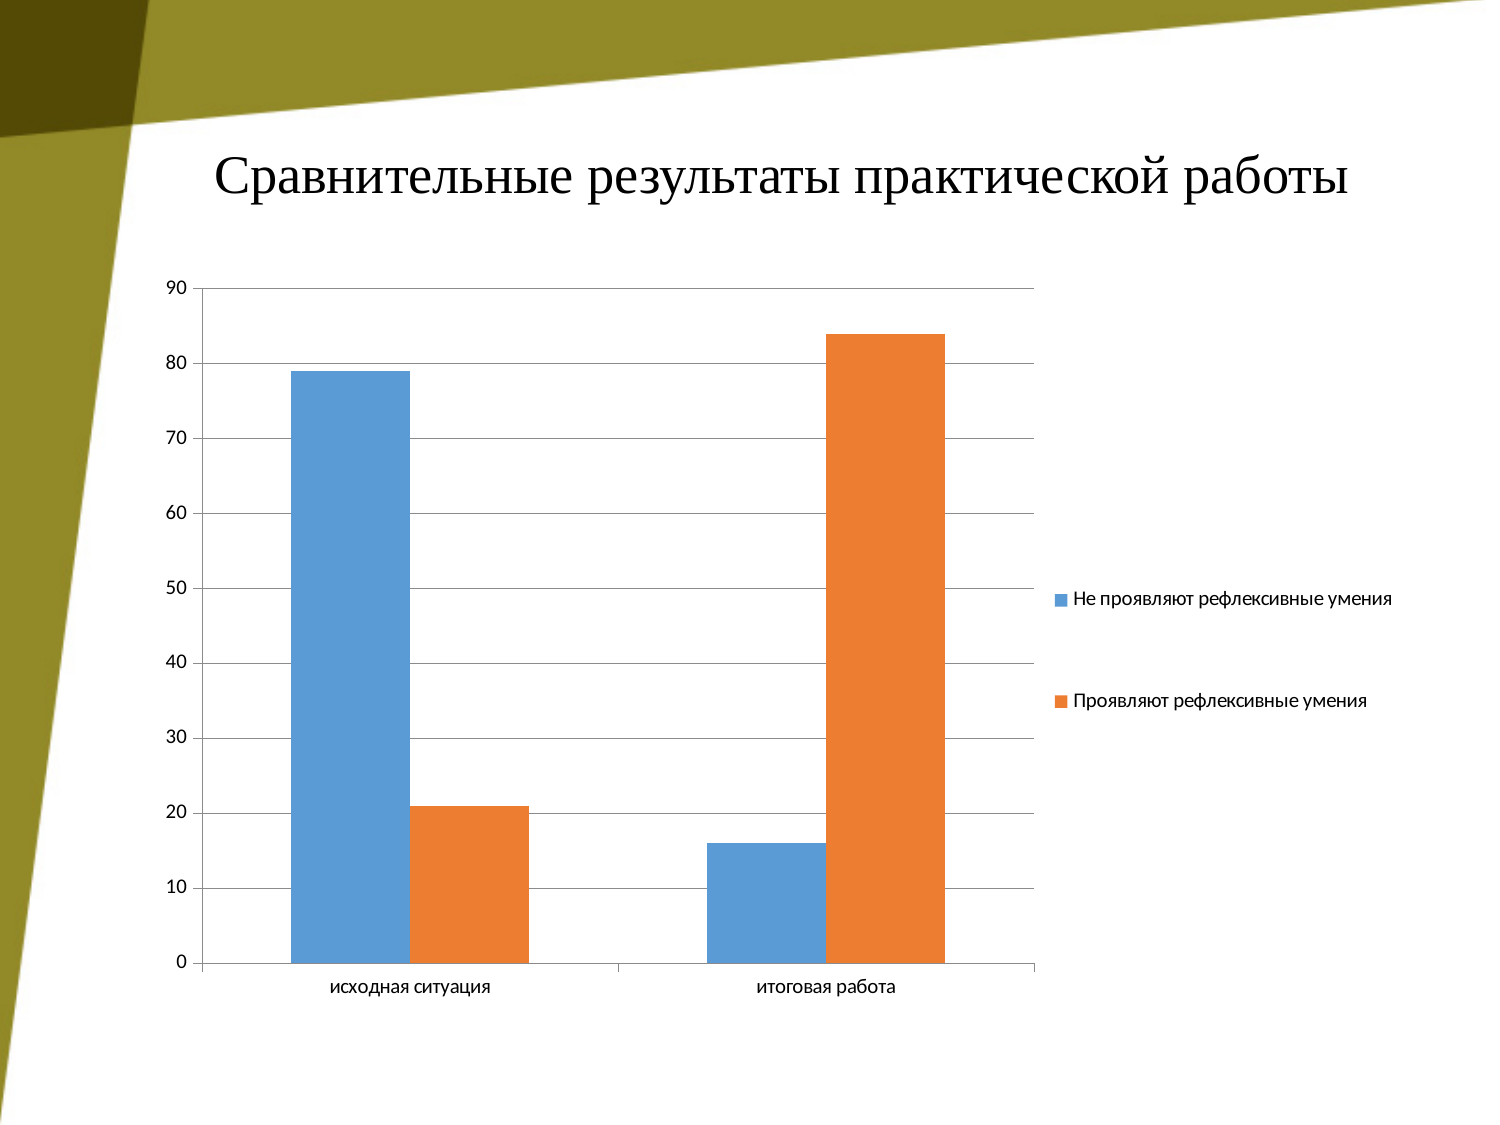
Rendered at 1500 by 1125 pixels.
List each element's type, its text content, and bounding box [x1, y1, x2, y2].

chart [139, 263, 1424, 1014]
title Сравнительные результаты практической работы [139, 121, 1424, 231]
picture [0, 0, 1500, 1125]
